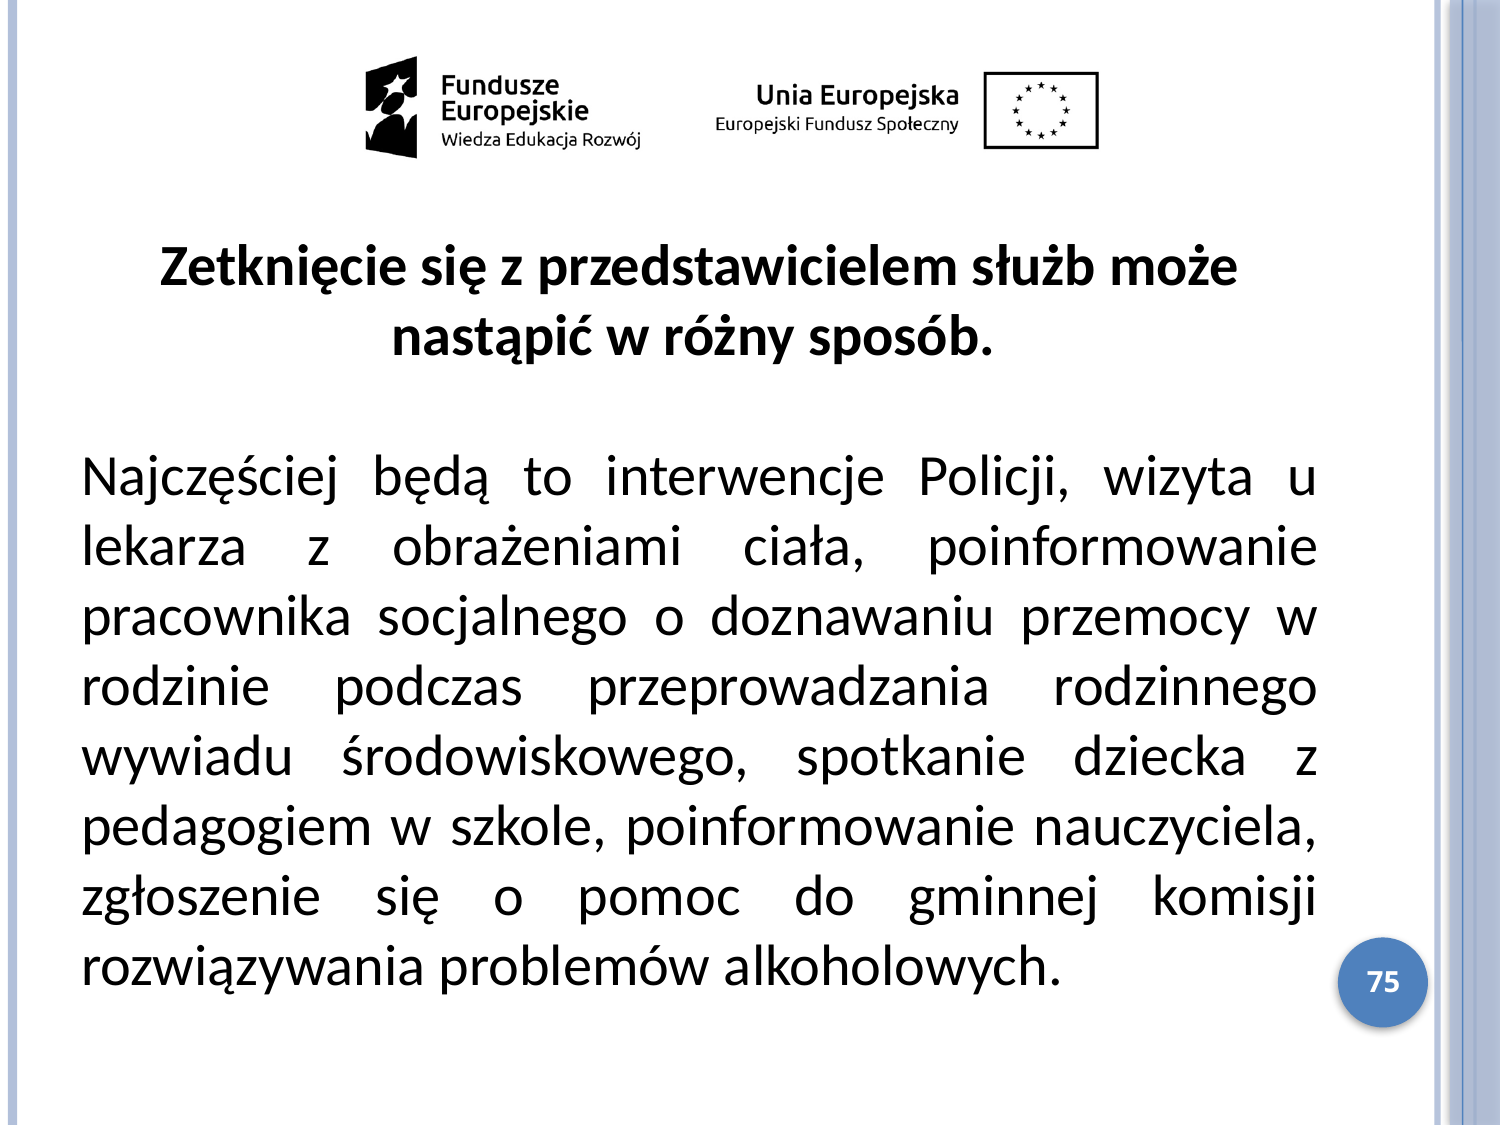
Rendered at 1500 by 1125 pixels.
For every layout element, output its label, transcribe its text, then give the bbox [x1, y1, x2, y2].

slide_number 75 [1333, 940, 1434, 1027]
picture [340, 30, 1124, 184]
text_box Zetknięcie się z przedstawicielem służb może nastąpić w różny sposób. Najczęściej będą to interwencje Policji, wizyta u lekarza z obrażeniami ciała, poinformowanie pracownika socjalnego o doznawaniu przemocy w rodzinie podczas przeprowadzania rodzinnego wywiadu środowiskowego, spotkanie dziecka z pedagogiem w szkole, poinformowanie nauczyciela, zgłoszenie się o pomoc do gminnej komisji rozwiązywania problemów alkoholowych. [66, 219, 1334, 1005]
